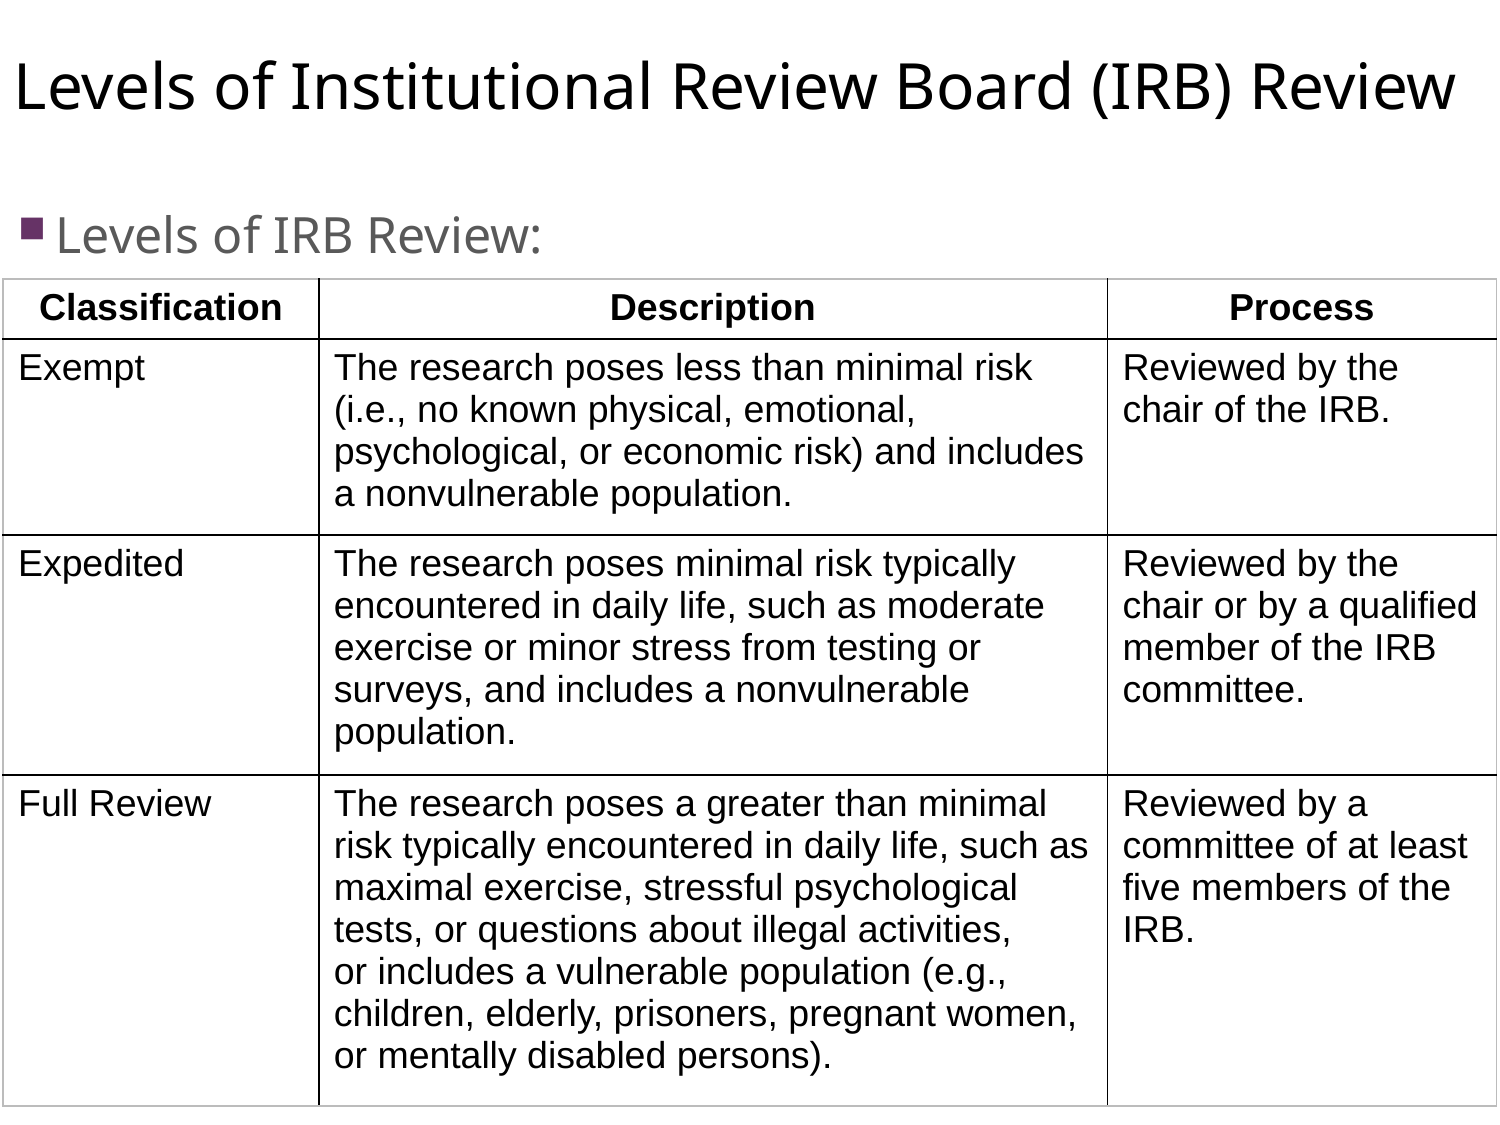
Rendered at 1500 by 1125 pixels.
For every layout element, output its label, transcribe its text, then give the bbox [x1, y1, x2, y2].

table_cell The research poses less than minimal risk (i.e., no known physical, emotional, psychological, or economic risk) and includes a nonvulnerable population. [320, 340, 1107, 534]
table_cell Full Review [4, 776, 318, 1105]
table_cell Reviewed by the chair of the IRB. [1108, 340, 1496, 534]
table_header Description [320, 280, 1107, 338]
table_cell Reviewed by the chair or by a qualified member of the IRB committee. [1108, 536, 1496, 774]
table_cell The research poses minimal risk typically encountered in daily life, such as moderate exercise or minor stress from testing or surveys, and includes a nonvulnerable population. [320, 536, 1107, 774]
title Levels of Institutional Review Board (IRB) Review [0, 0, 1497, 168]
table_cell Expedited [4, 536, 318, 774]
table_cell The research poses a greater than minimal risk typically encountered in daily life, such as maximal exercise, stressful psychological tests, or questions about illegal activities, or includes a vulnerable population (e.g., children, elderly, prisoners, pregnant women, or mentally disabled persons). [320, 776, 1107, 1105]
list Levels of IRB Review: [3, 196, 1500, 1072]
table_header Process [1108, 280, 1496, 338]
table_header Classification [4, 280, 318, 338]
table_cell Reviewed by a committee of at least five members of the IRB. [1108, 776, 1496, 1105]
table_cell Exempt [4, 340, 318, 534]
